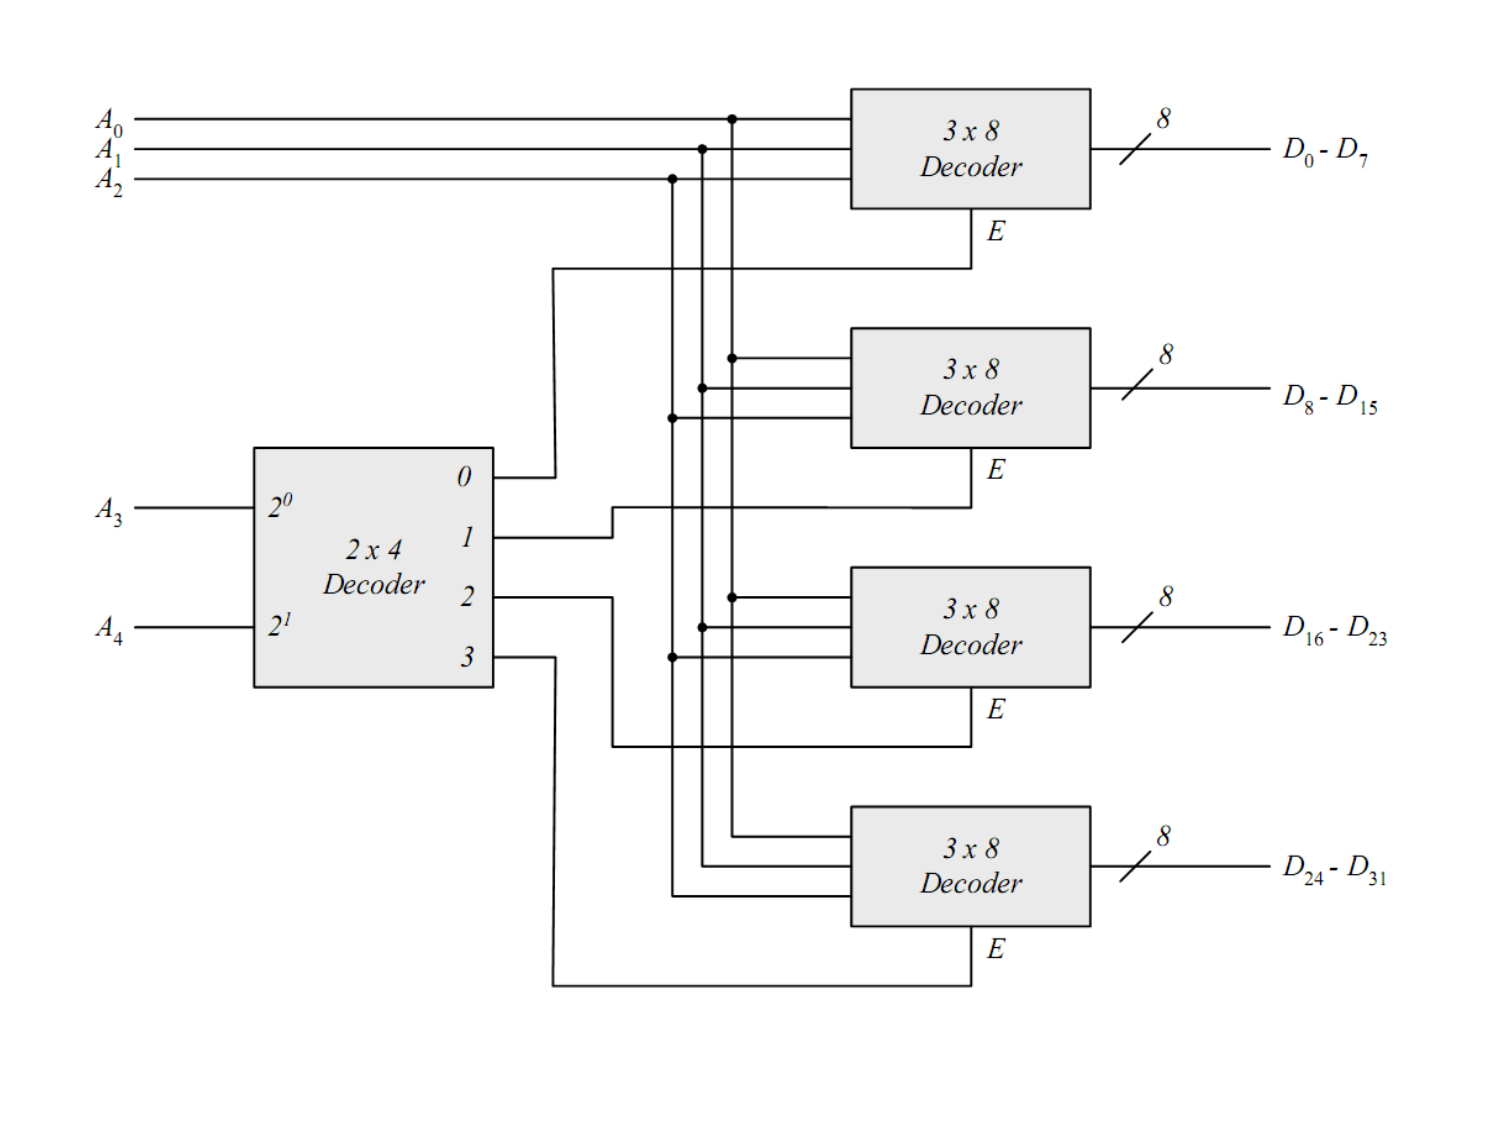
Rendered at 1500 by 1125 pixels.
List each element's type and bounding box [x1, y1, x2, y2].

picture [74, 49, 1435, 1015]
